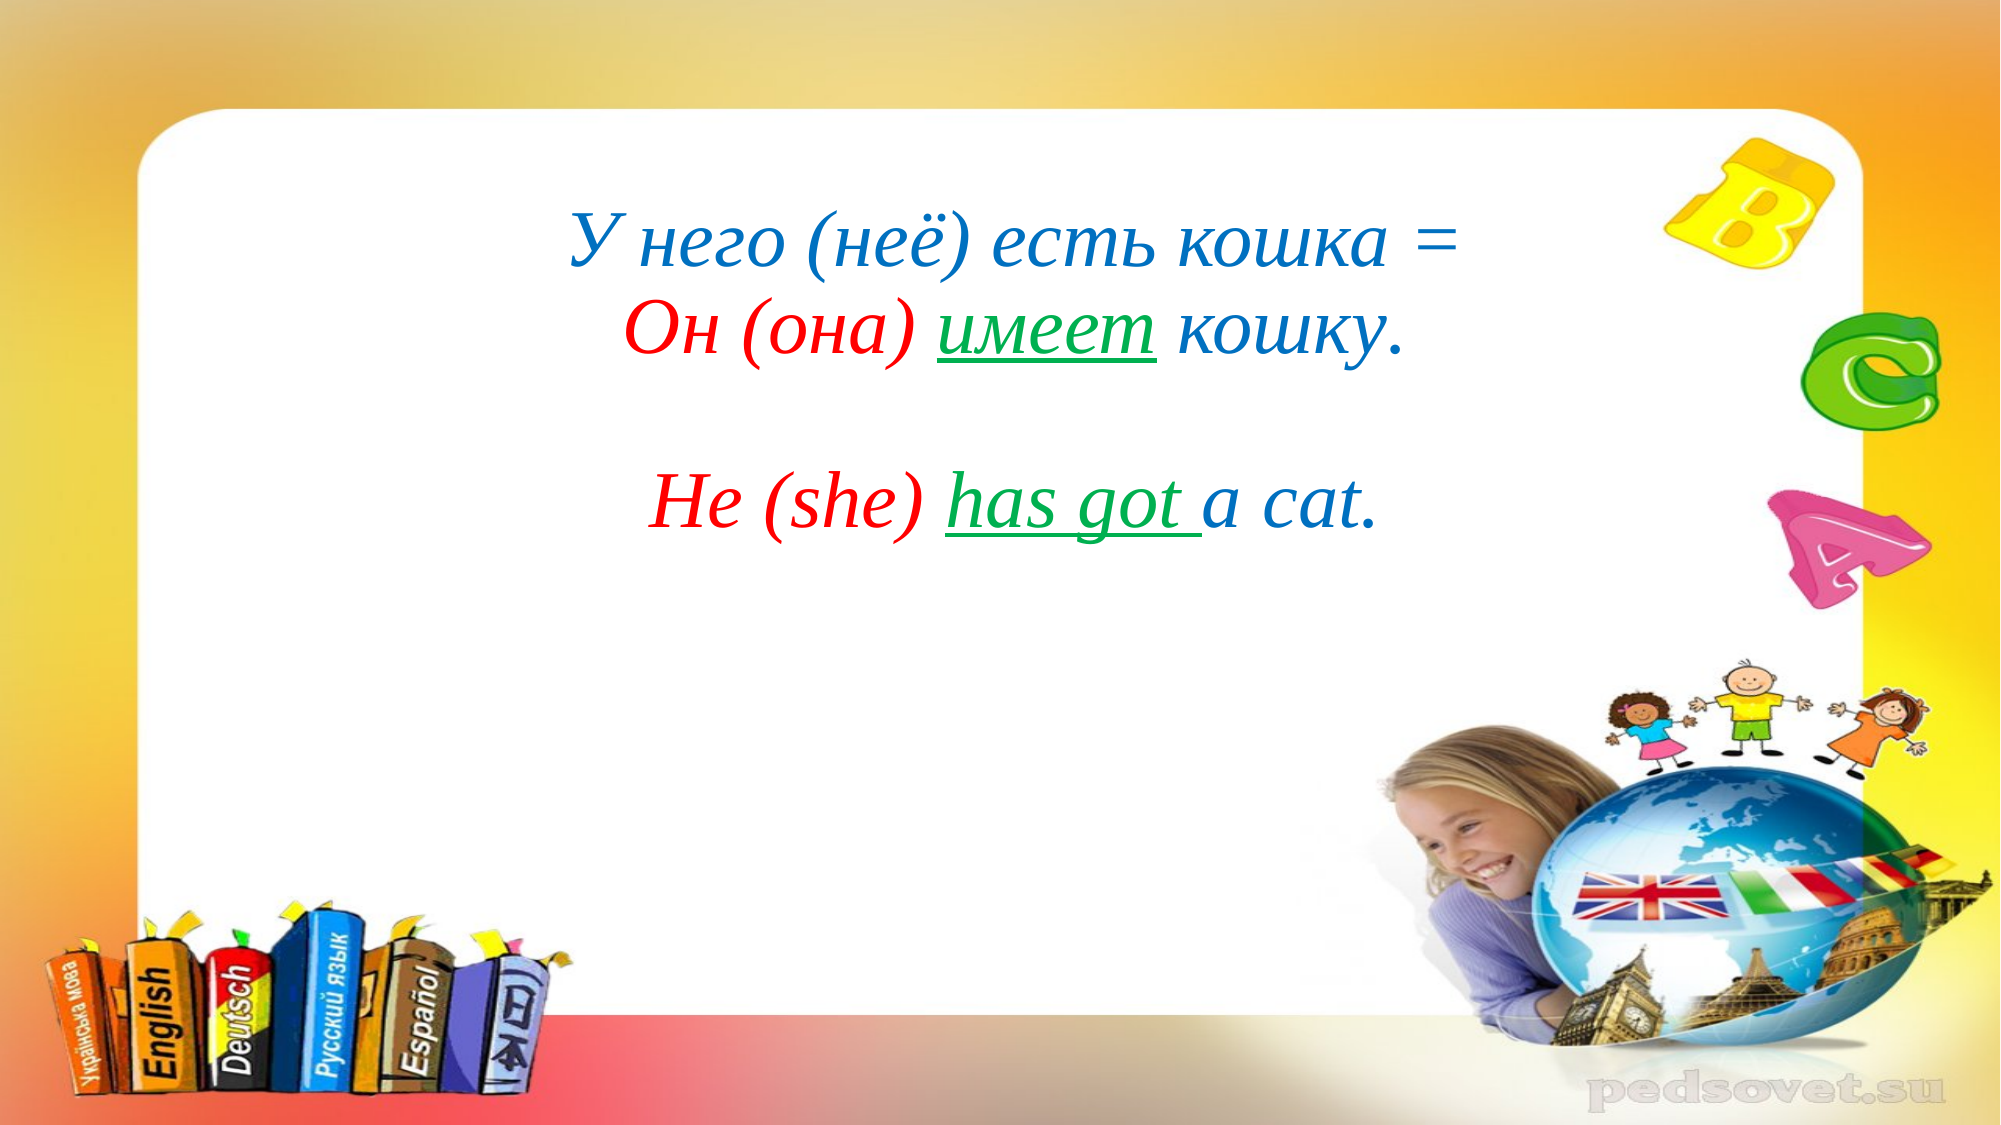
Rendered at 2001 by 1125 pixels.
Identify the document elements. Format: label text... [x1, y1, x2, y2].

picture [0, 0, 2001, 1125]
title У него (неё) есть кошка = Он (она) имеет кошку. He (she) has got a cat. [152, 188, 1878, 825]
